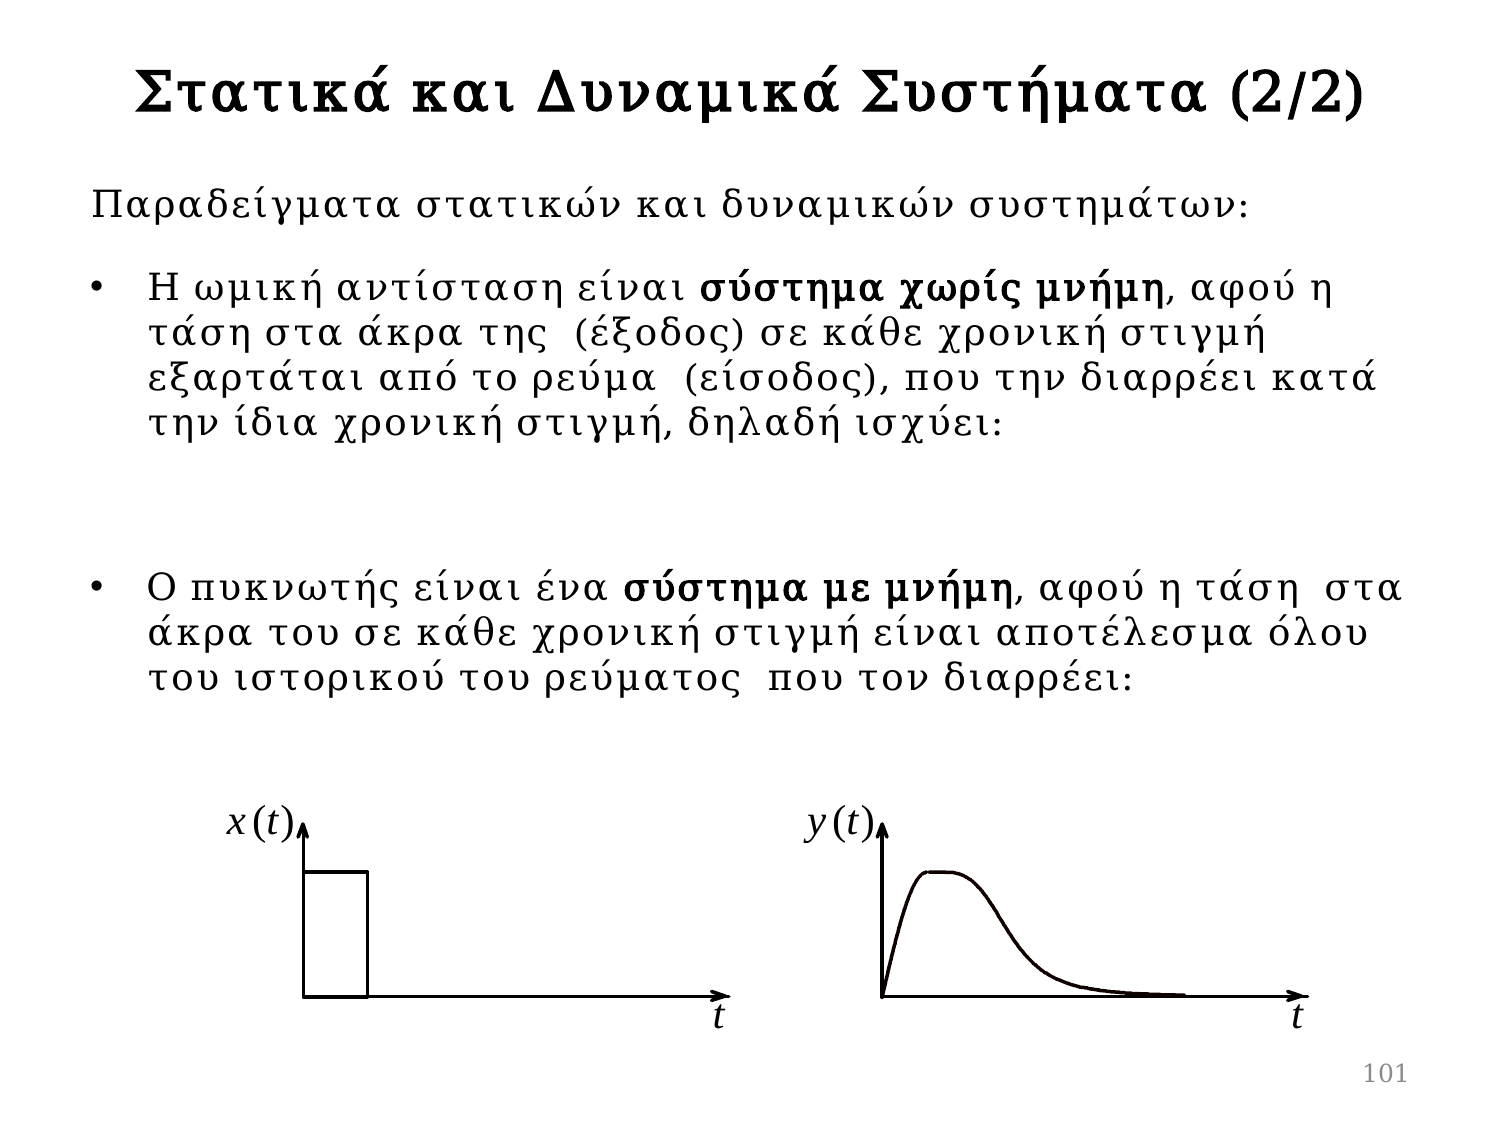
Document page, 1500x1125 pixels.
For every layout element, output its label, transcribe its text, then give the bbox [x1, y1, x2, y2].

picture [218, 799, 736, 1036]
slide_number 101 [1222, 1042, 1425, 1103]
picture [796, 799, 1315, 1036]
title Στατικά και Δυναμικά Συστήματα (2/2) [75, 19, 1425, 159]
